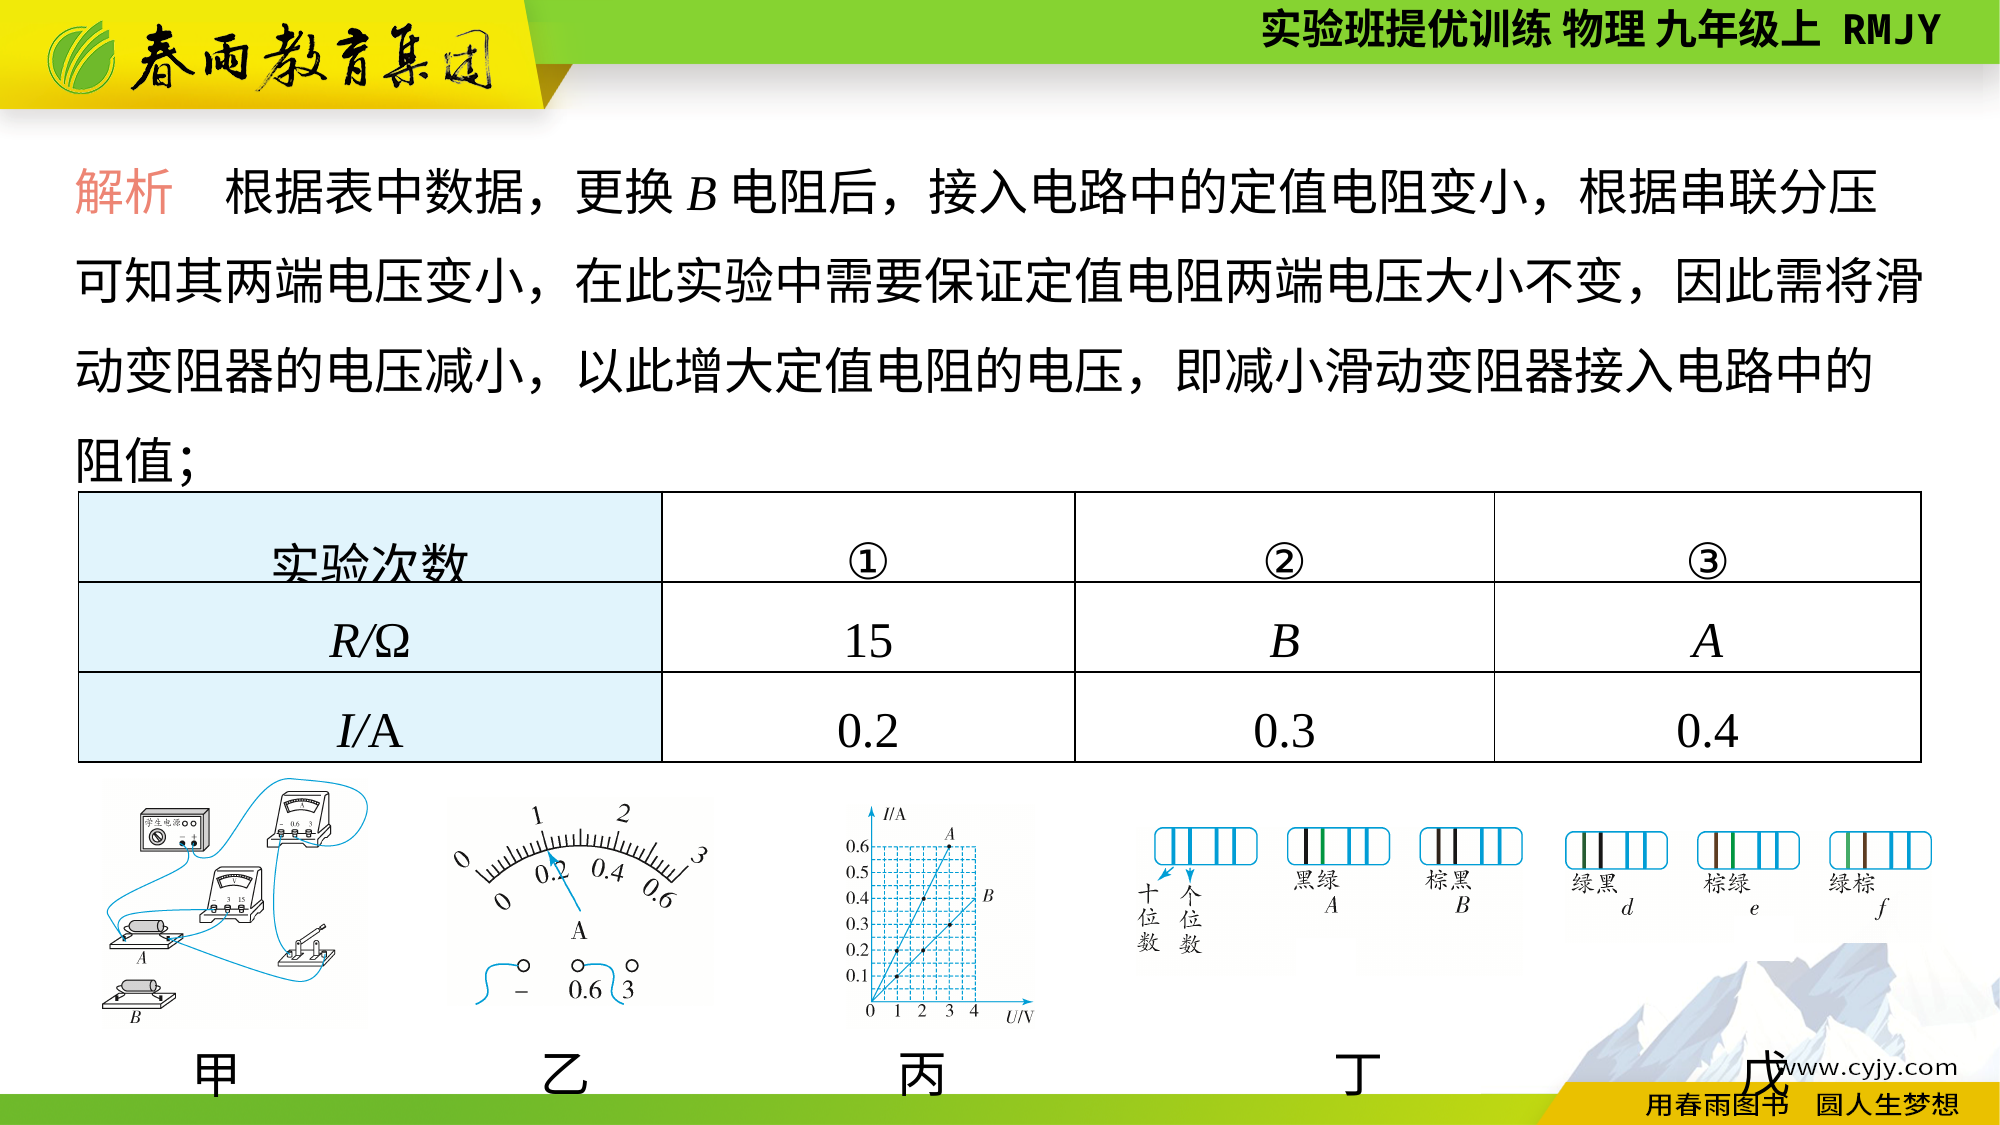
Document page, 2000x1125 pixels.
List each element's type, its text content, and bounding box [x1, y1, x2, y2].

text_box 丙 [882, 1037, 963, 1110]
picture [0, 0, 2000, 1125]
text_box 乙 [526, 1014, 606, 1110]
table_cell 15 [663, 583, 1074, 671]
table_cell 0.4 [1495, 673, 1920, 761]
table_cell I/A [79, 673, 661, 761]
text_box 甲 [176, 1038, 257, 1111]
table_cell 0.2 [663, 673, 1074, 761]
list 解析 根据表中数据，更换B电阻后，接入电路中的定值电阻变小，根据串联分压可知其两端电压变小，在此实验中需要保证定值电阻两端电压大小不变，因此需将滑动变阻器的电压减小，以此增大定值电阻的电压，即减小滑动变阻器接入电路中的 阻值； [59, 122, 1944, 490]
table_header ③ [1495, 493, 1920, 581]
text_box 戊 [1725, 1004, 1806, 1110]
table_cell A [1495, 583, 1920, 671]
table_cell 0.3 [1076, 673, 1494, 761]
table_cell R/Ω [79, 583, 661, 671]
text_box 丁 [1318, 1004, 1399, 1110]
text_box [1136, 827, 1523, 983]
table_header ② [1076, 493, 1494, 581]
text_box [1565, 831, 1933, 961]
table_header 实验次数 [79, 493, 661, 581]
table_cell B [1076, 583, 1494, 671]
table_header ① [663, 493, 1074, 581]
